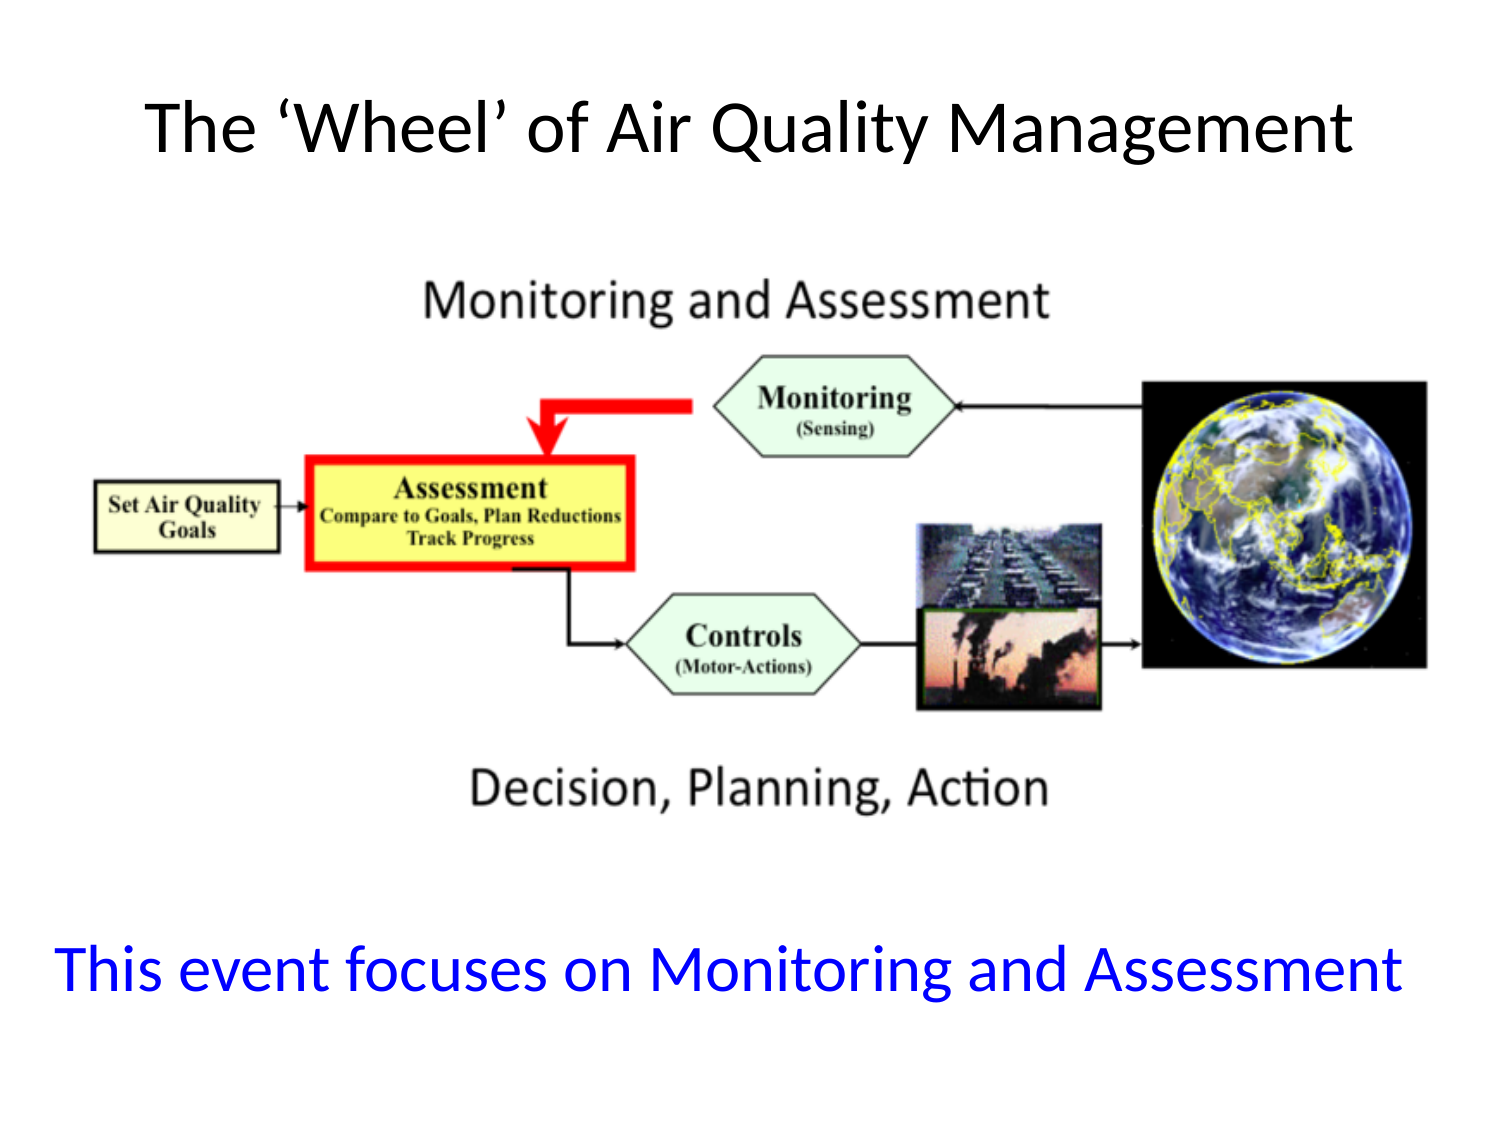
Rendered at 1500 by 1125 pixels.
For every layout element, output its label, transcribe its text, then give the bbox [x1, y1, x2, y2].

text_box This event focuses on Monitoring and Assessment [0, 917, 1459, 1013]
text_box The ‘Wheel’ of Air Quality Management [74, 45, 1425, 201]
picture [74, 248, 1454, 834]
